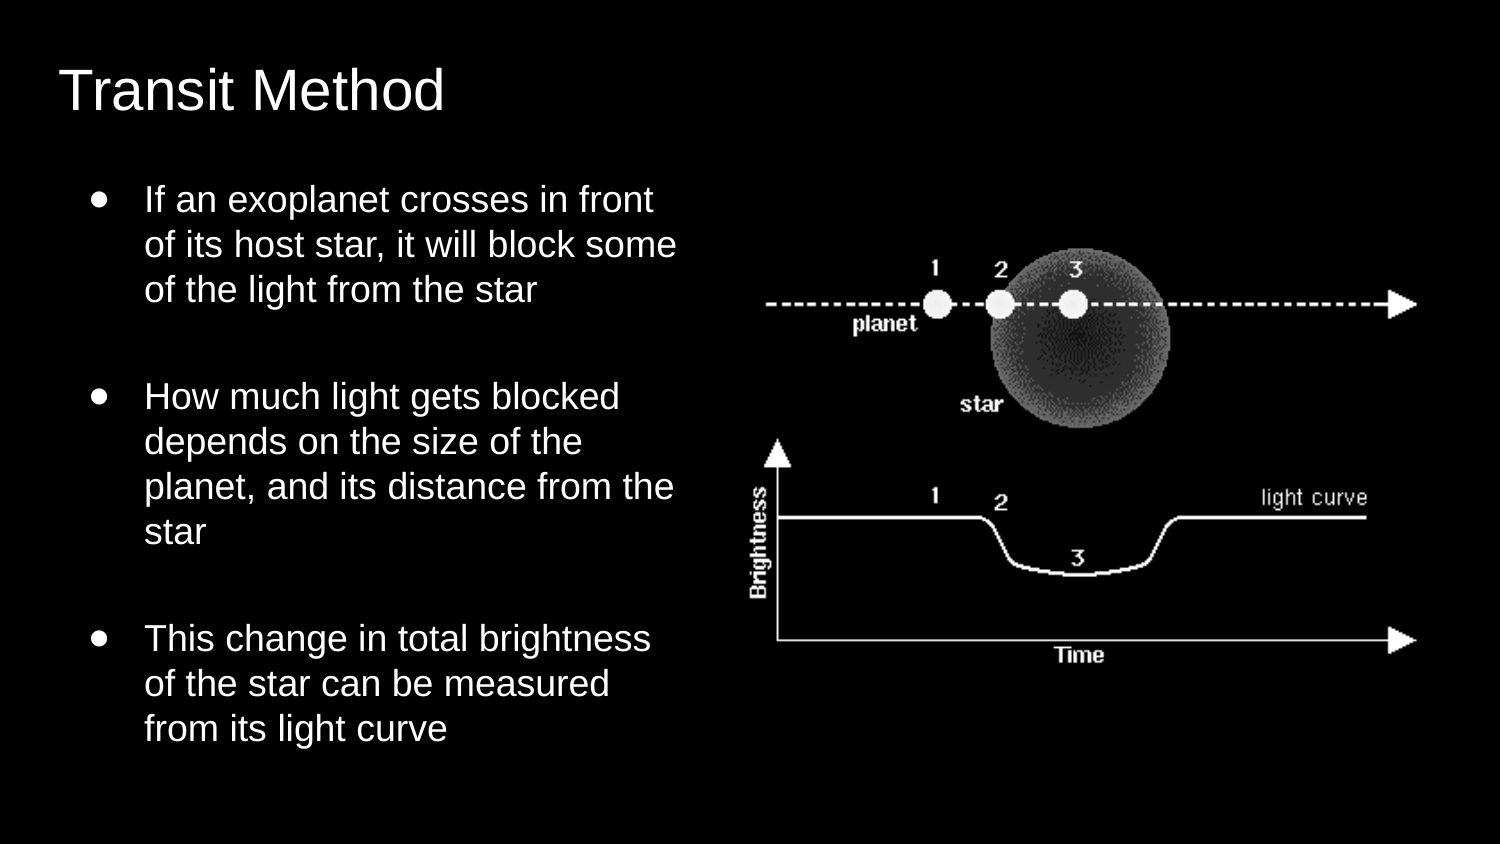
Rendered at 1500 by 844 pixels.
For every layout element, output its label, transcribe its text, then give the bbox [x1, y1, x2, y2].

title Transit Method [43, 37, 1442, 131]
text_box If an exoplanet crosses in front of its host star, it will block some of the light from the star How much light gets blocked depends on the size of the planet, and its distance from the star This change in total brightness of the star can be measured from its light curve [54, 160, 704, 754]
picture [726, 233, 1442, 681]
